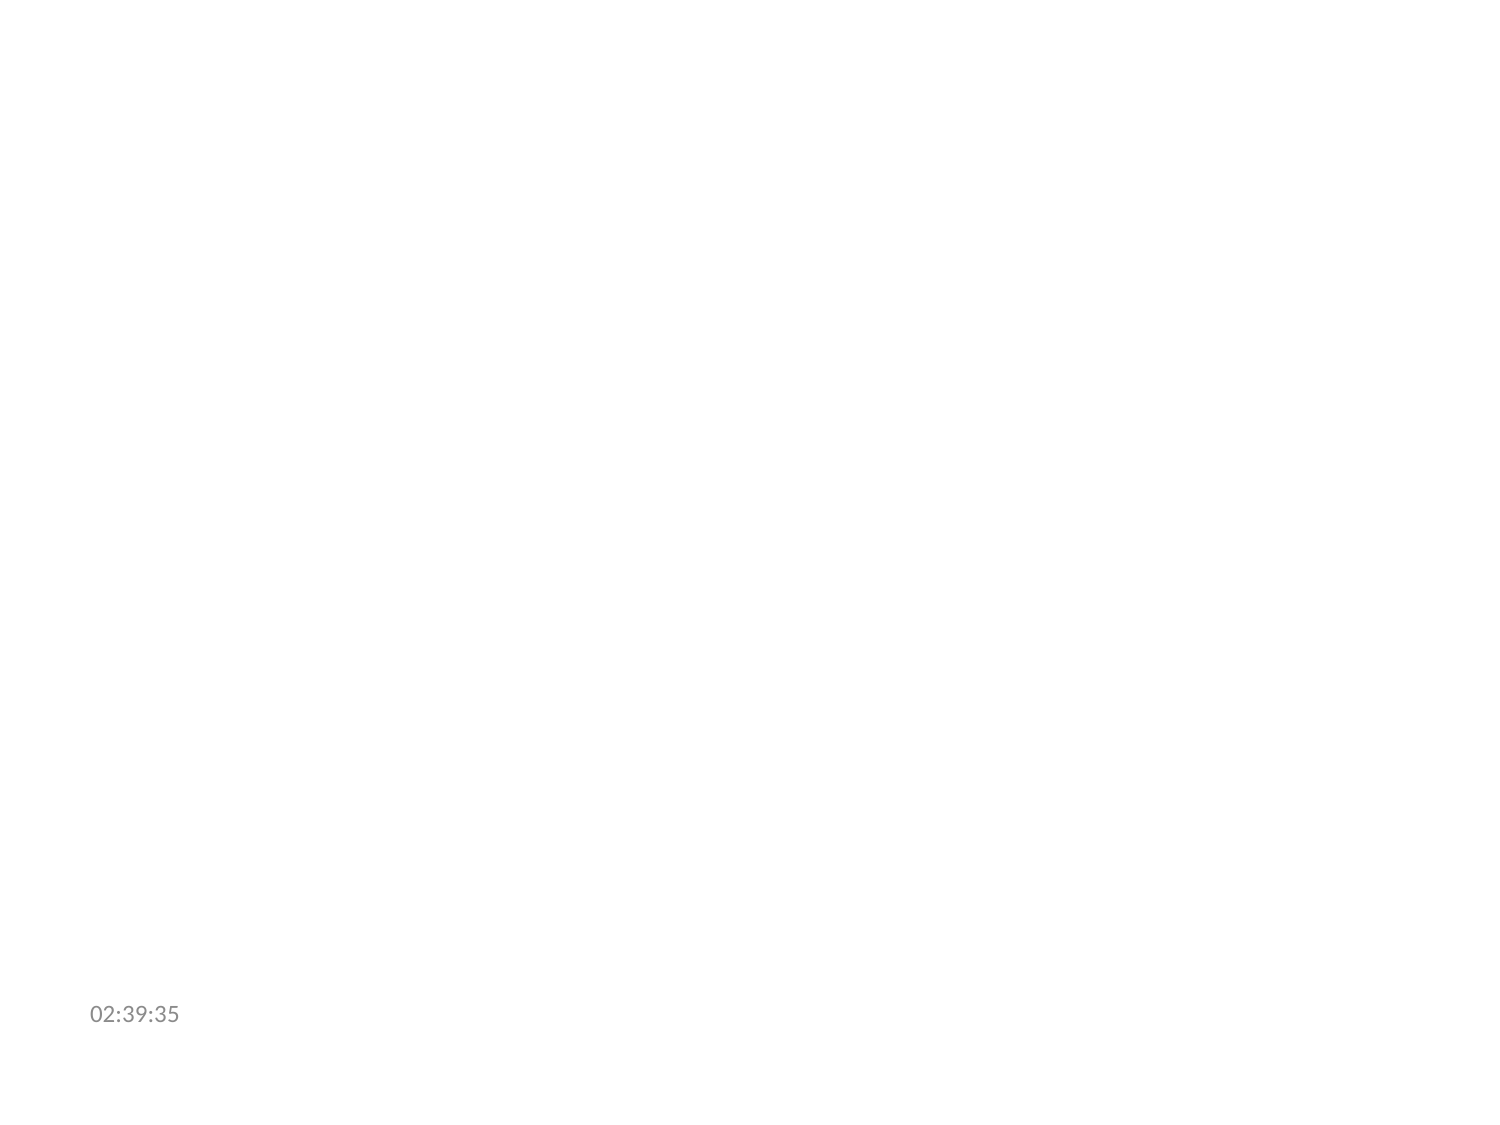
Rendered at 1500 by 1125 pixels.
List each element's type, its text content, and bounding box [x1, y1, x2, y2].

text_box 15:35:09 [75, 982, 425, 1043]
